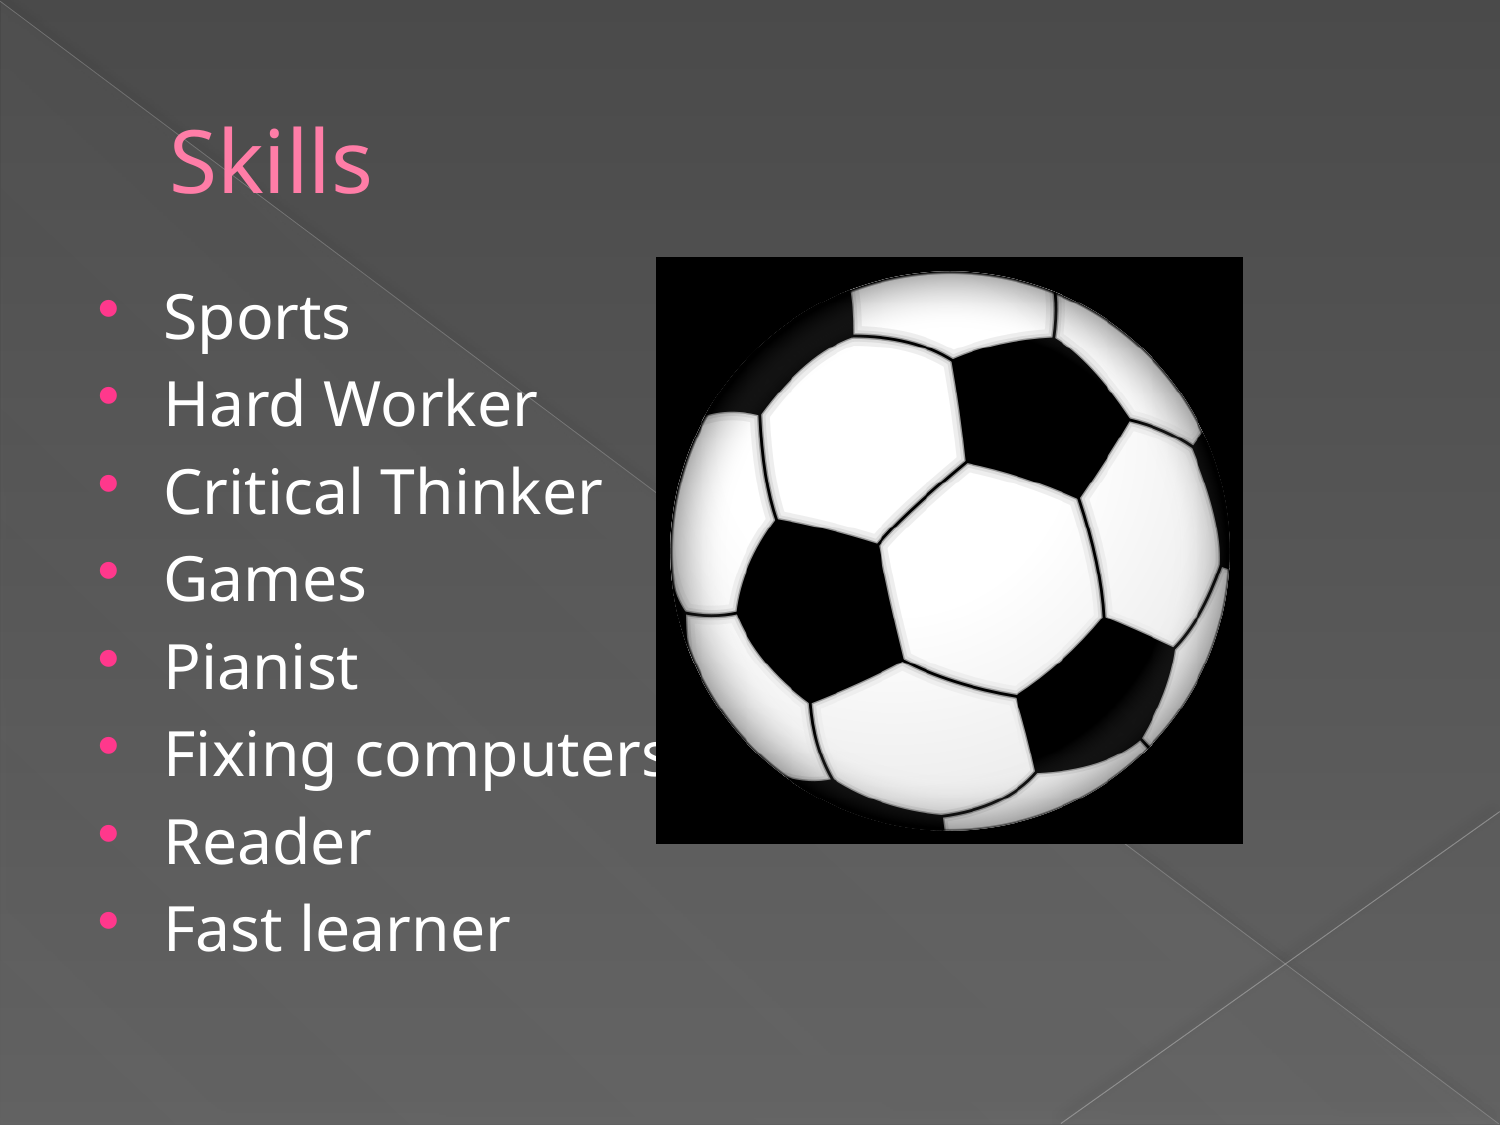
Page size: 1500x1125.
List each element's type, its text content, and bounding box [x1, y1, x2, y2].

title Skills [75, 43, 1425, 274]
picture [655, 257, 1243, 844]
list Sports Hard Worker Critical Thinker Games Pianist Fixing computers Reader Fast learner [75, 269, 692, 1005]
